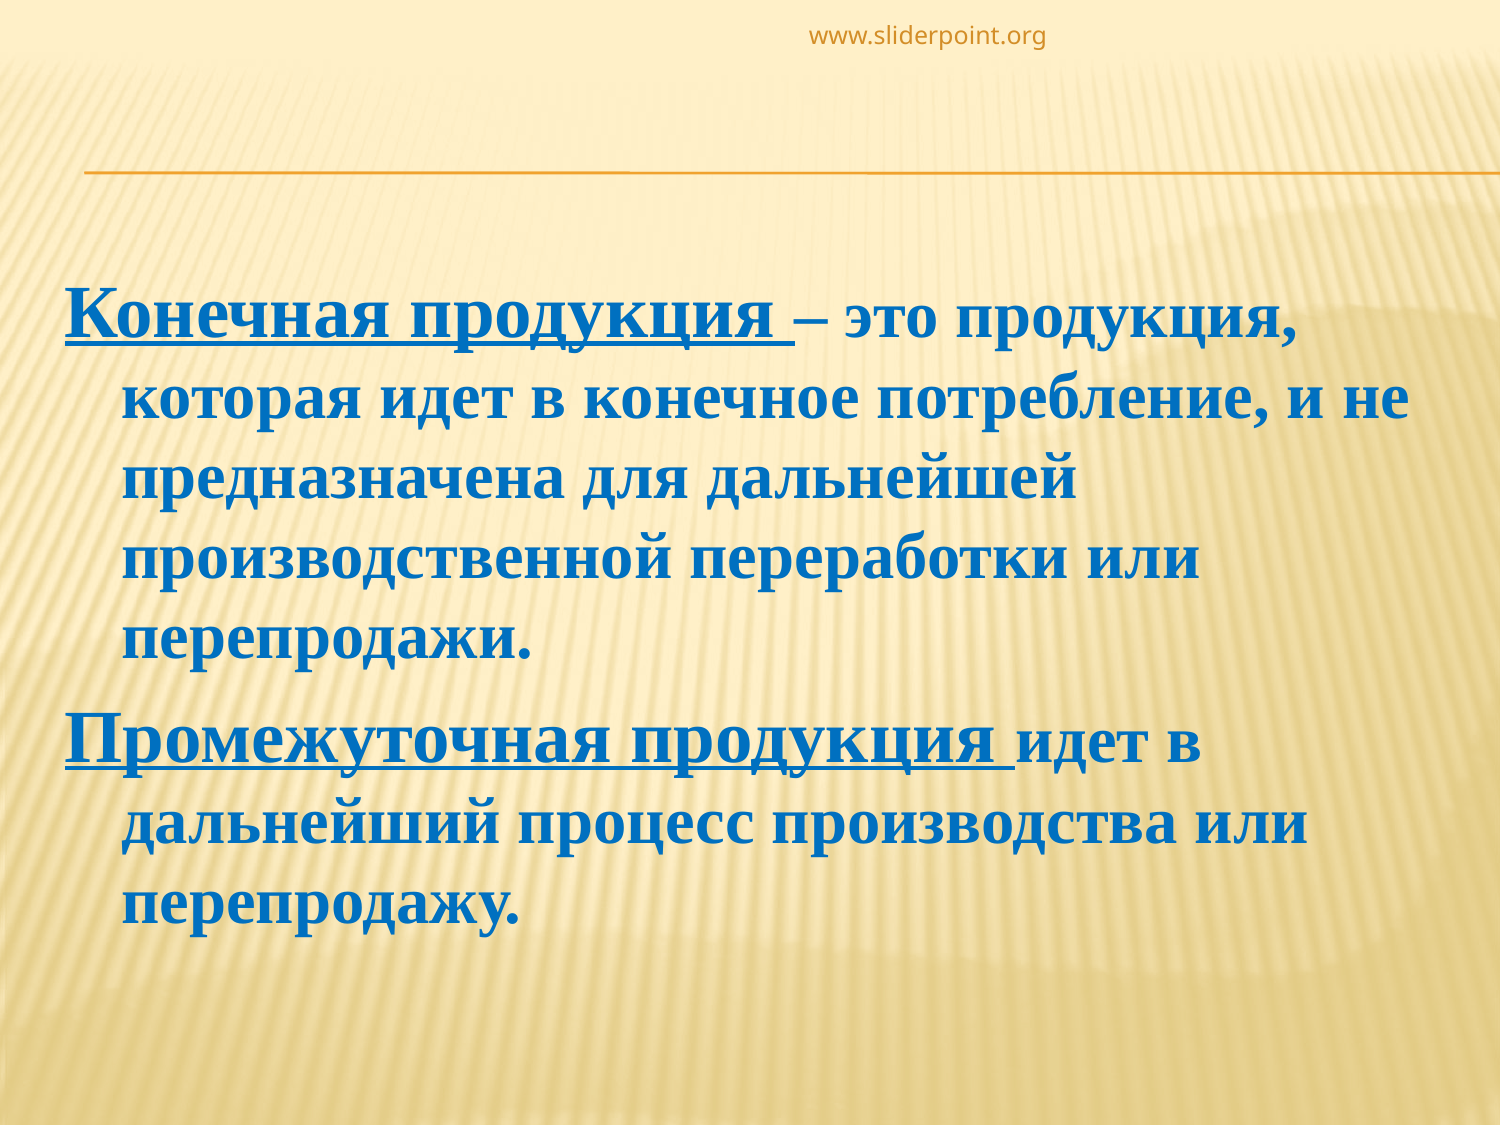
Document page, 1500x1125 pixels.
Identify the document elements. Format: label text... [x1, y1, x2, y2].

footer www.sliderpoint.org [587, 12, 1063, 60]
list Конечная продукция – это продукция, которая идет в конечное потребление, и не предназначена для дальнейшей производственной переработки или перепродажи. Промежуточная продукция идет в дальнейший процесс производства или перепродажу. [50, 254, 1475, 998]
